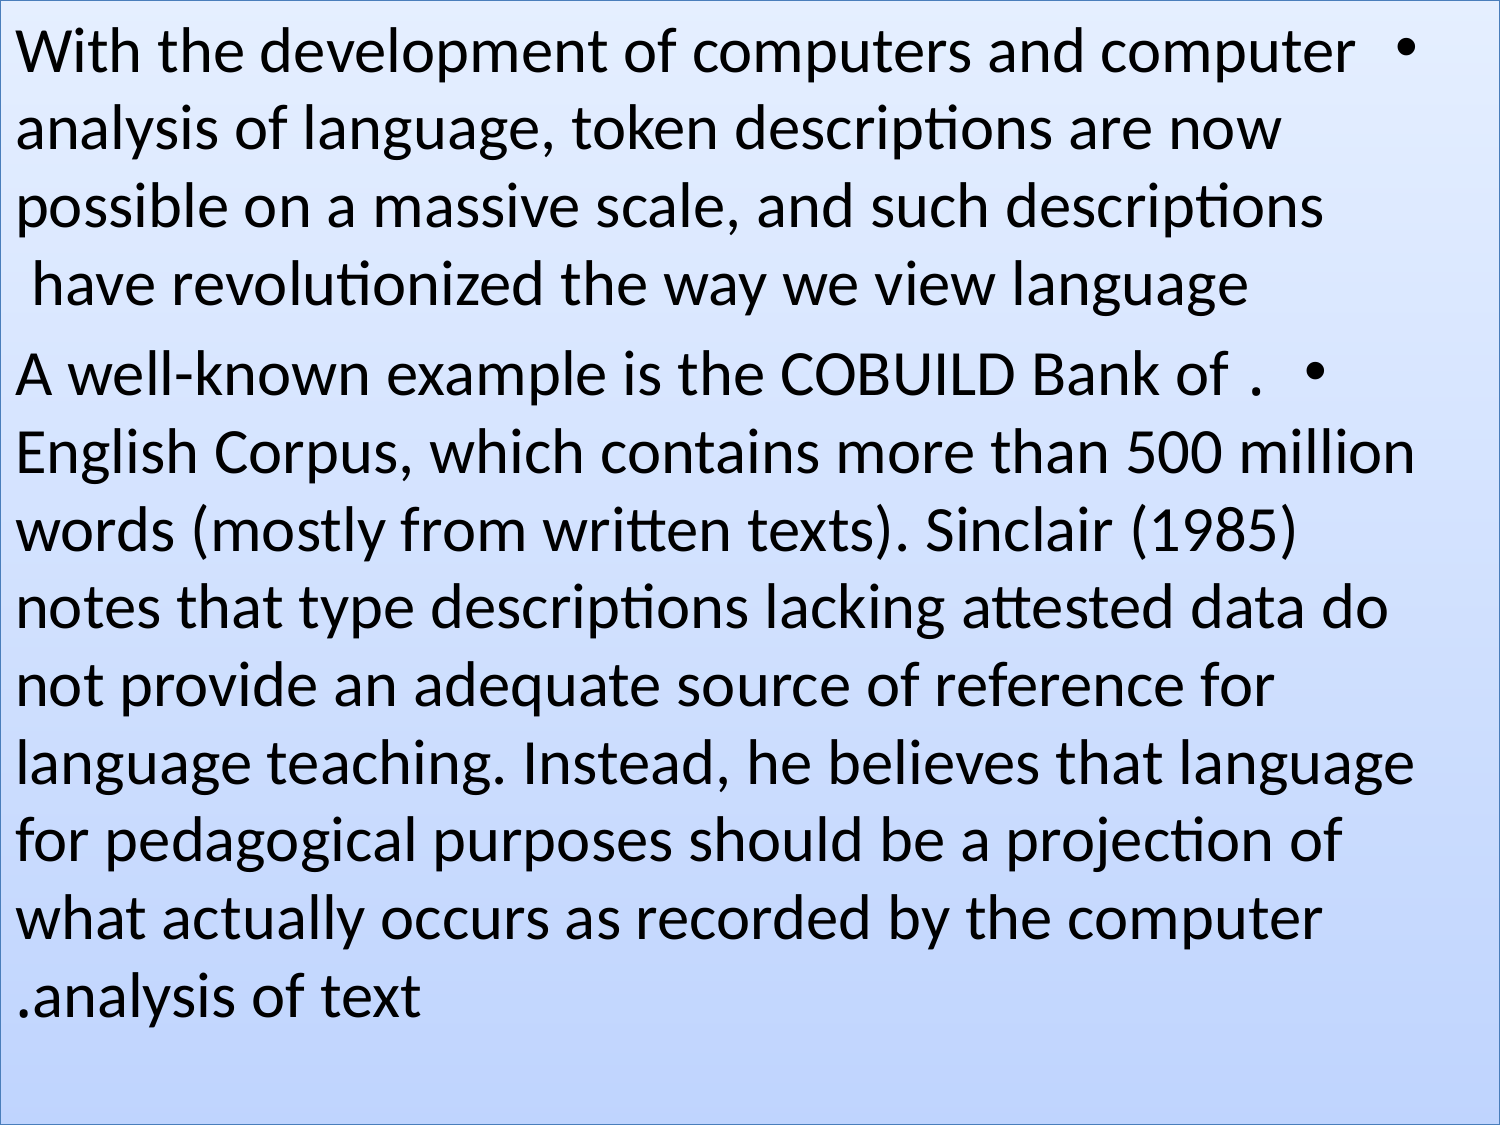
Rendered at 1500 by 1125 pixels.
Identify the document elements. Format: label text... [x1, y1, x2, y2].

list With the development of computers and computer analysis of language, token descriptions are now possible on a massive scale, and such descriptions have revolutionized the way we view language . A well-known example is the COBUILD Bank of English Corpus, which contains more than 500 million words (mostly from written texts). Sinclair (1985) notes that type descriptions lacking attested data do not provide an adequate source of reference for language teaching. Instead, he believes that language for pedagogical purposes should be a projection of what actually occurs as recorded by the computer analysis of text. [0, 0, 1500, 1125]
